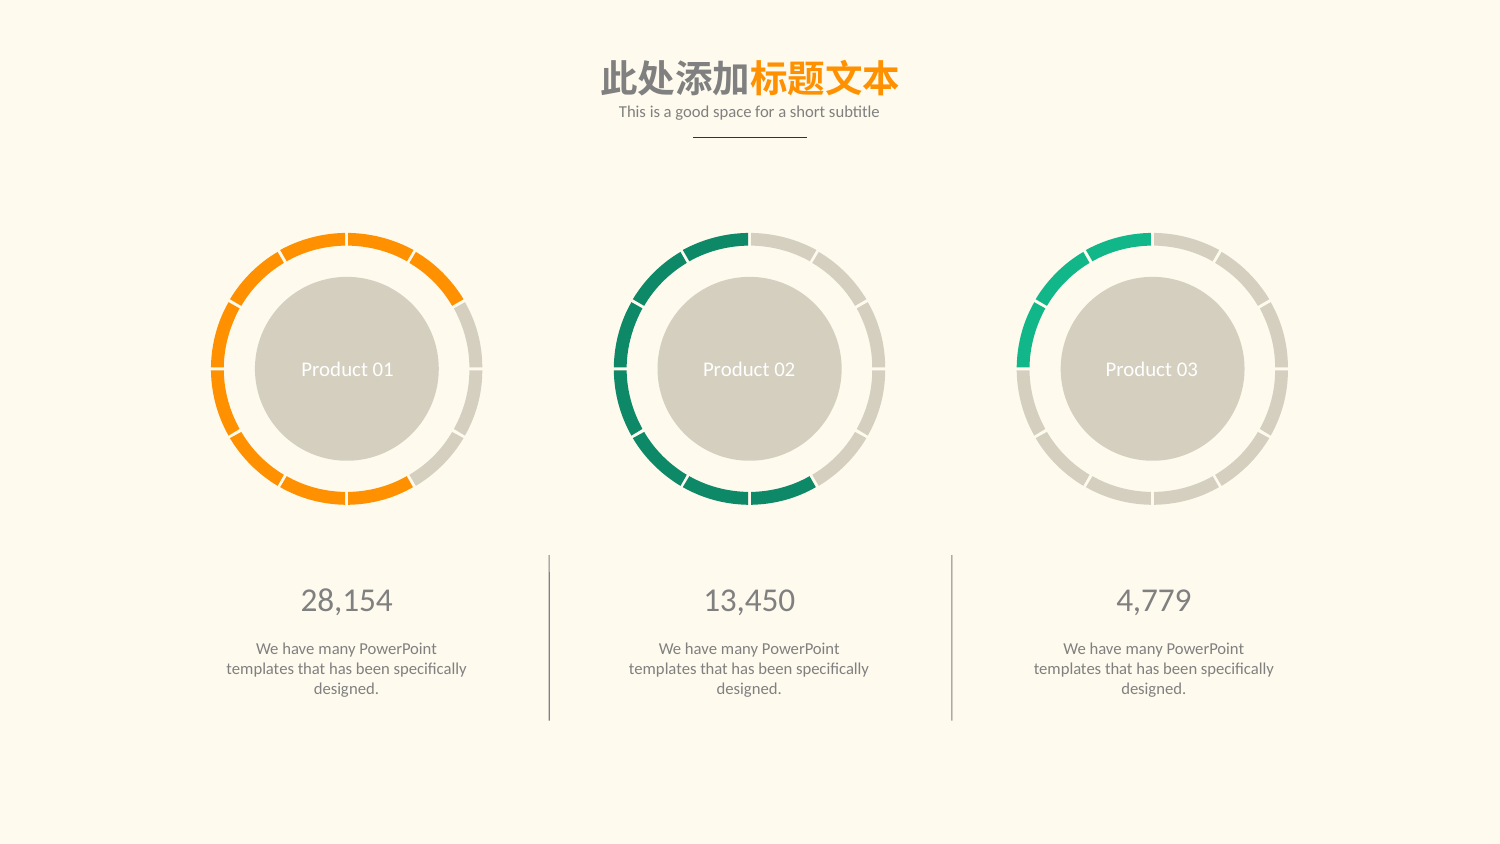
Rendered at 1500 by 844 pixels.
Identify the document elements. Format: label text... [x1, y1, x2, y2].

text_box [1259, 302, 1288, 368]
text_box [1259, 370, 1288, 436]
text_box [751, 476, 816, 505]
text_box [254, 276, 439, 461]
text_box Product 02 [688, 348, 811, 388]
text_box [453, 370, 483, 436]
text_box [229, 431, 284, 486]
text_box [1016, 370, 1046, 436]
text_box [210, 302, 240, 368]
text_box [280, 476, 346, 505]
text_box This is a good space for a short subtitle [603, 93, 895, 128]
text_box [229, 251, 284, 306]
text_box [1215, 431, 1270, 486]
text_box [682, 476, 749, 505]
text_box [856, 302, 886, 368]
text_box [348, 476, 413, 505]
text_box [348, 232, 414, 262]
text_box [682, 232, 749, 262]
text_box [1035, 431, 1090, 486]
text_box [409, 431, 464, 486]
text_box [409, 251, 464, 306]
text_box 此处添加标题文本 [585, 47, 915, 108]
text_box 13,450 We have many PowerPoint templates that has been specifically designed. [625, 577, 874, 698]
text_box [632, 251, 687, 306]
text_box [613, 370, 643, 436]
text_box [1035, 251, 1090, 306]
text_box [1085, 232, 1151, 262]
text_box [657, 276, 842, 461]
text_box 28,154 We have many PowerPoint templates that has been specifically designed. [222, 577, 471, 698]
text_box [1016, 302, 1046, 368]
text_box [1154, 232, 1220, 262]
text_box 4,779 We have many PowerPoint templates that has been specifically designed. [1029, 577, 1278, 698]
text_box [812, 251, 867, 306]
text_box Product 03 [1090, 348, 1213, 388]
text_box [453, 302, 483, 368]
text_box [1085, 476, 1151, 505]
text_box [751, 232, 817, 262]
text_box [1154, 476, 1219, 505]
text_box [812, 431, 867, 486]
text_box [613, 302, 643, 368]
text_box Product 01 [286, 348, 409, 388]
text_box [1060, 276, 1245, 461]
text_box [210, 370, 240, 436]
text_box [280, 232, 346, 262]
text_box [1215, 251, 1270, 306]
text_box [856, 370, 886, 436]
text_box [632, 431, 687, 486]
